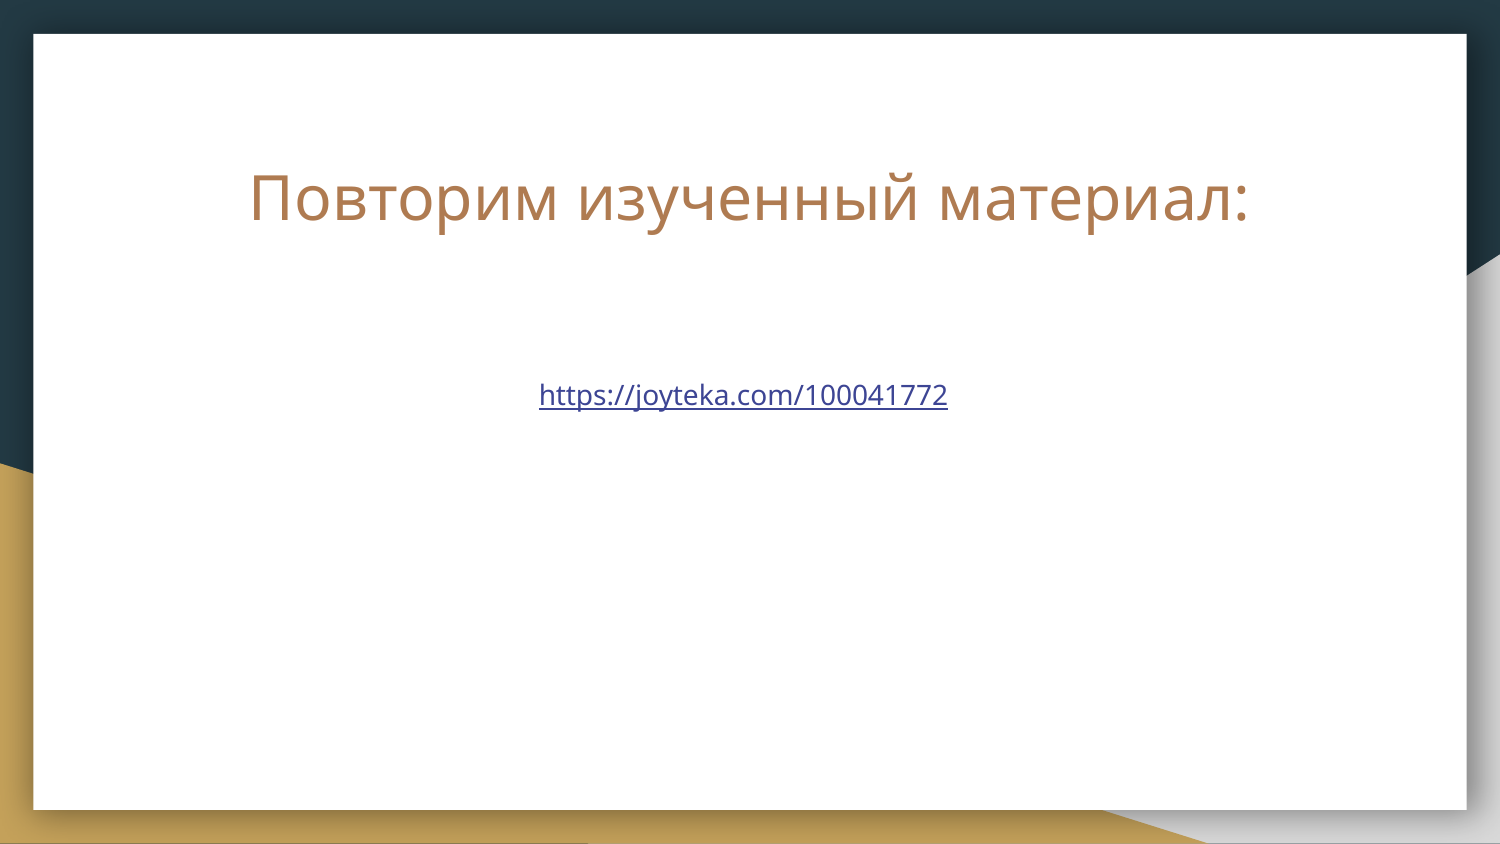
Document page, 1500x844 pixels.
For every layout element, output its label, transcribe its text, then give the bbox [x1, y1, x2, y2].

list https://joyteka.com/100041772 [523, 354, 1013, 489]
title Повторим изученный материал: [134, 138, 1366, 296]
